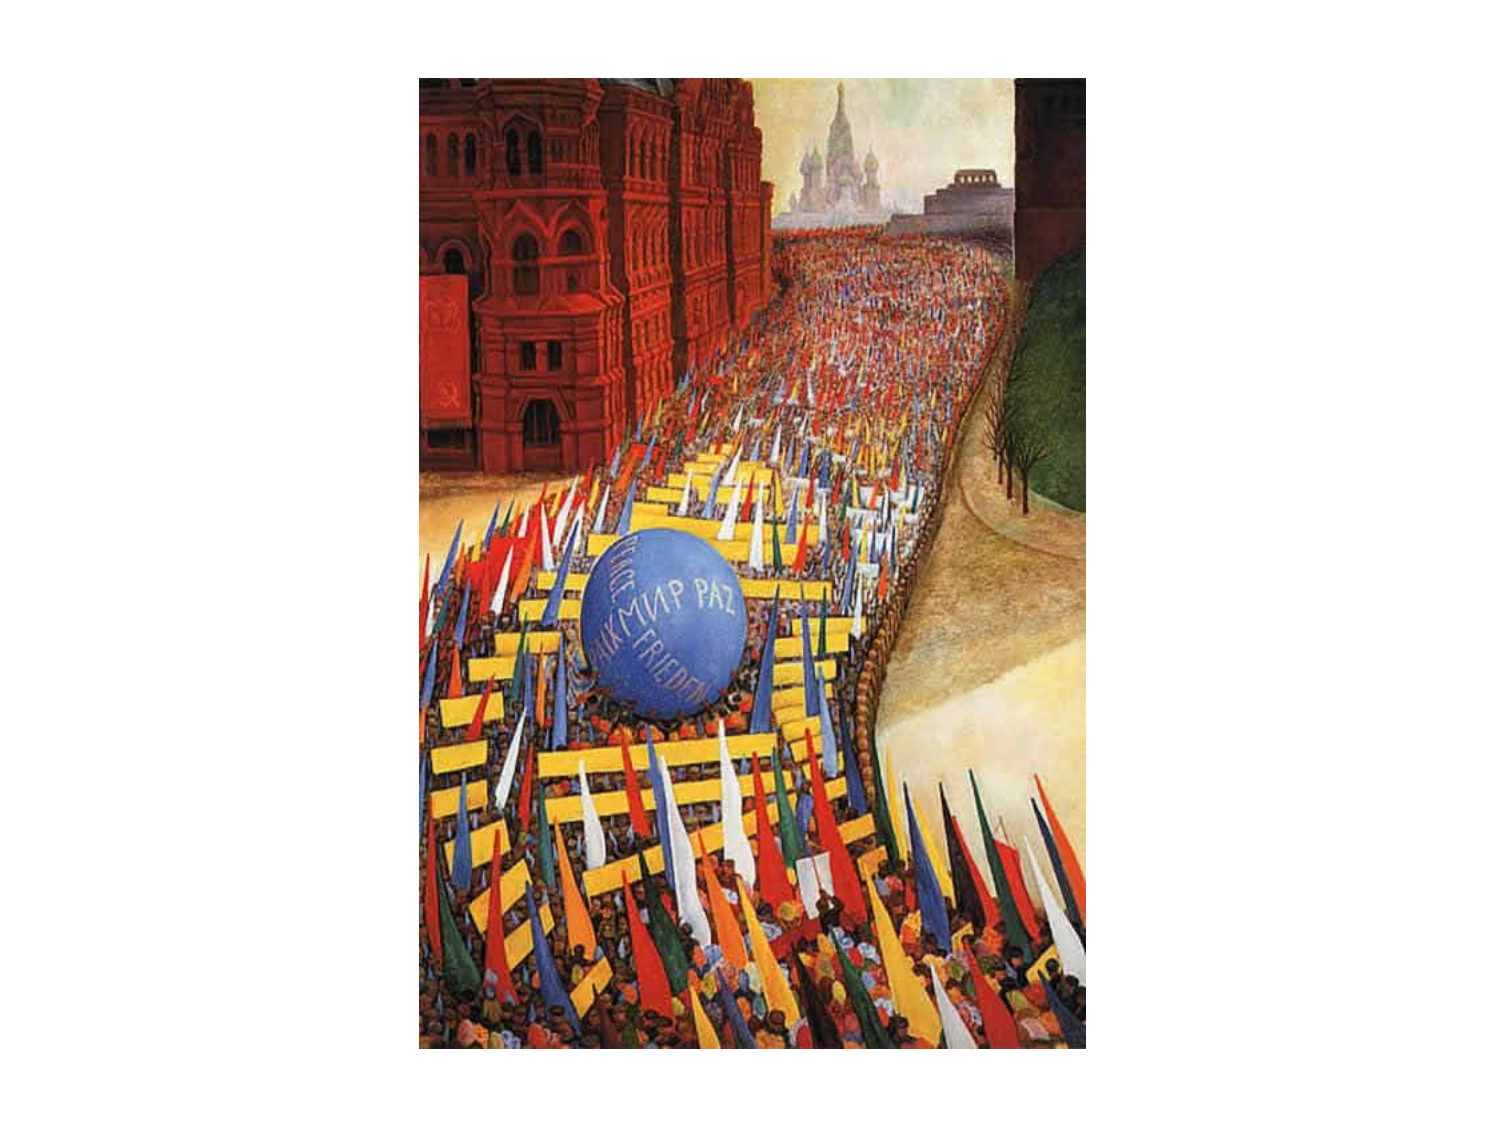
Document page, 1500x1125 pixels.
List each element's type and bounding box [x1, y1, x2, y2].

picture [418, 77, 1086, 1049]
